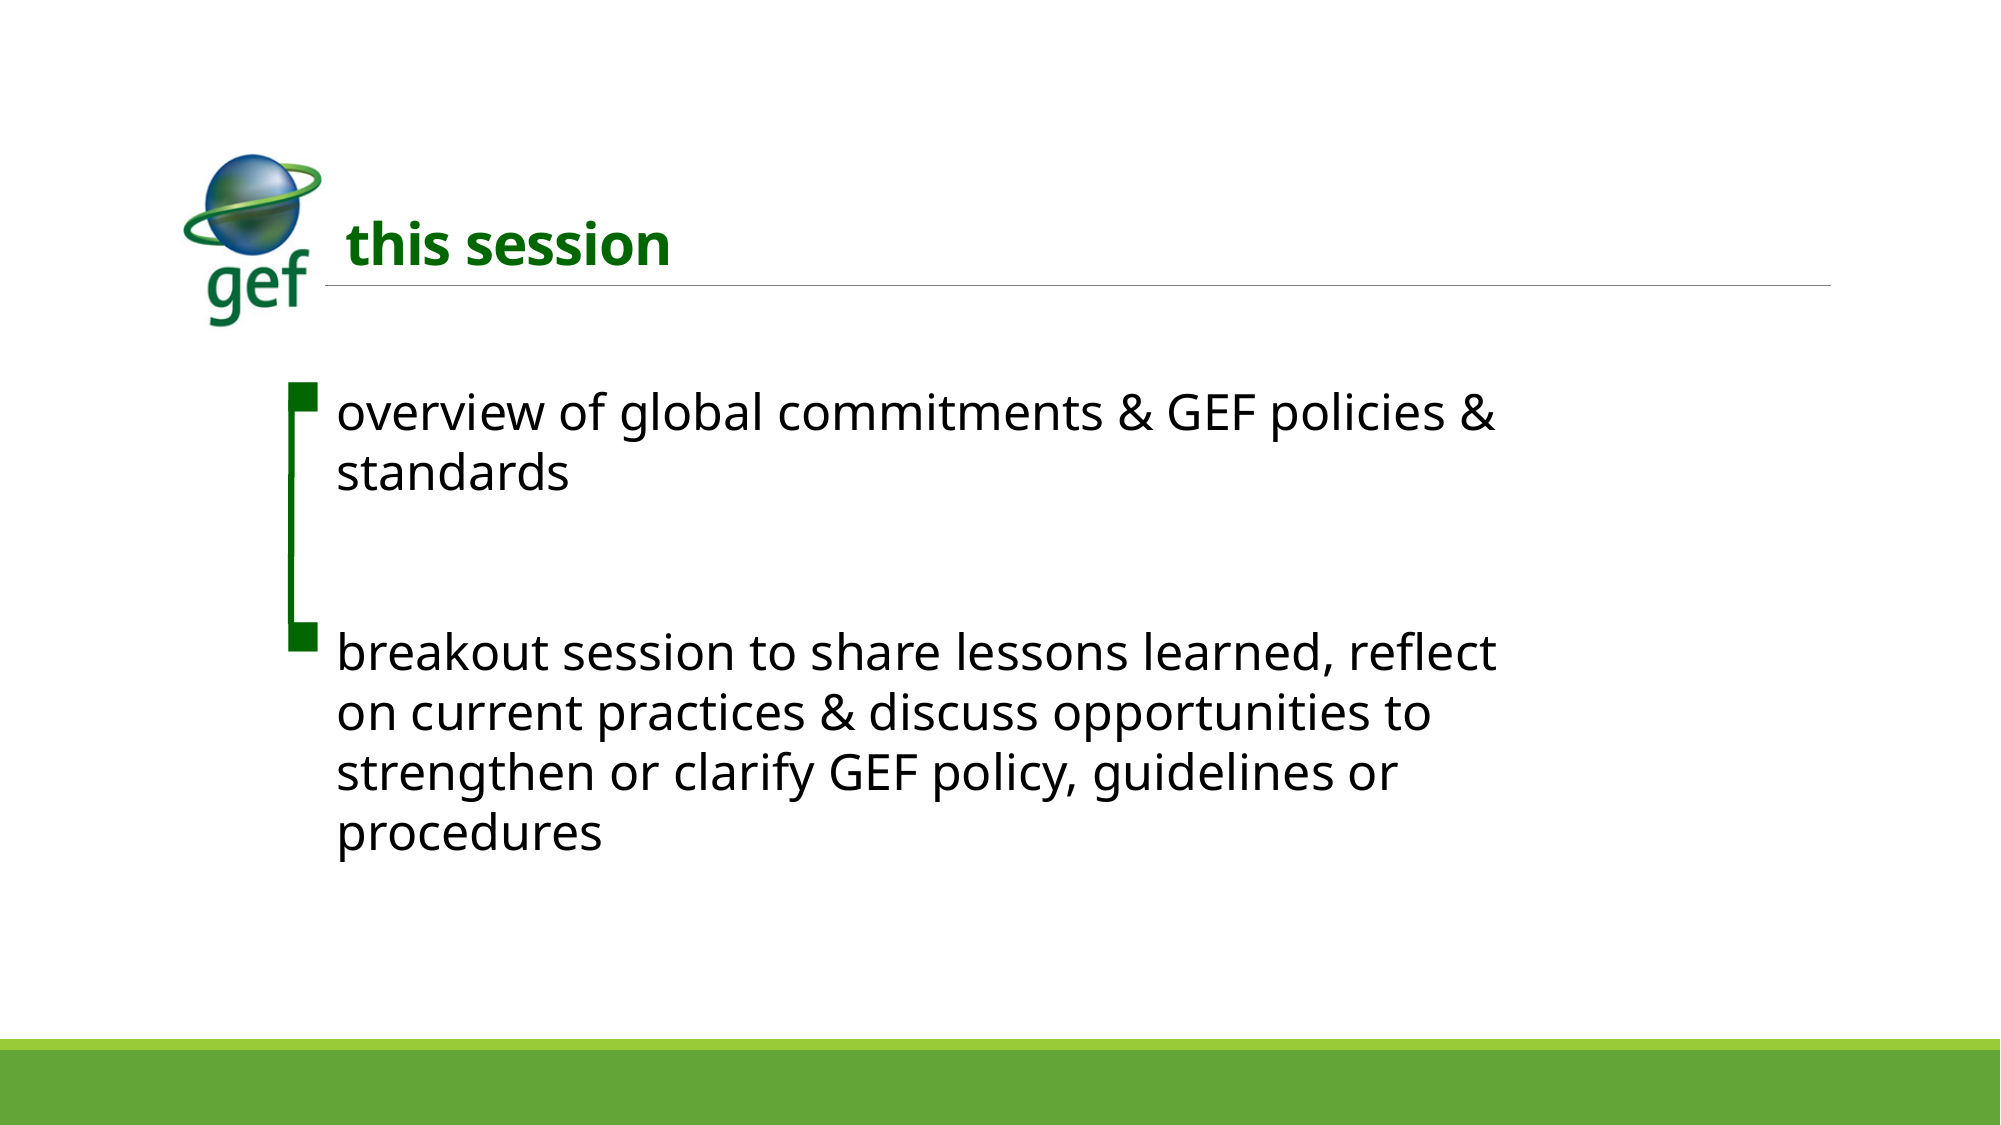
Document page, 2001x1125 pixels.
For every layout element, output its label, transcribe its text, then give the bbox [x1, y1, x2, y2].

picture [179, 149, 326, 331]
title this session [180, 47, 1830, 285]
text_box overview of global commitments & GEF policies & standards breakout session to share lessons learned, reflect on current practices & discuss opportunities to strengthen or clarify GEF policy, guidelines or procedures [265, 372, 1552, 1048]
